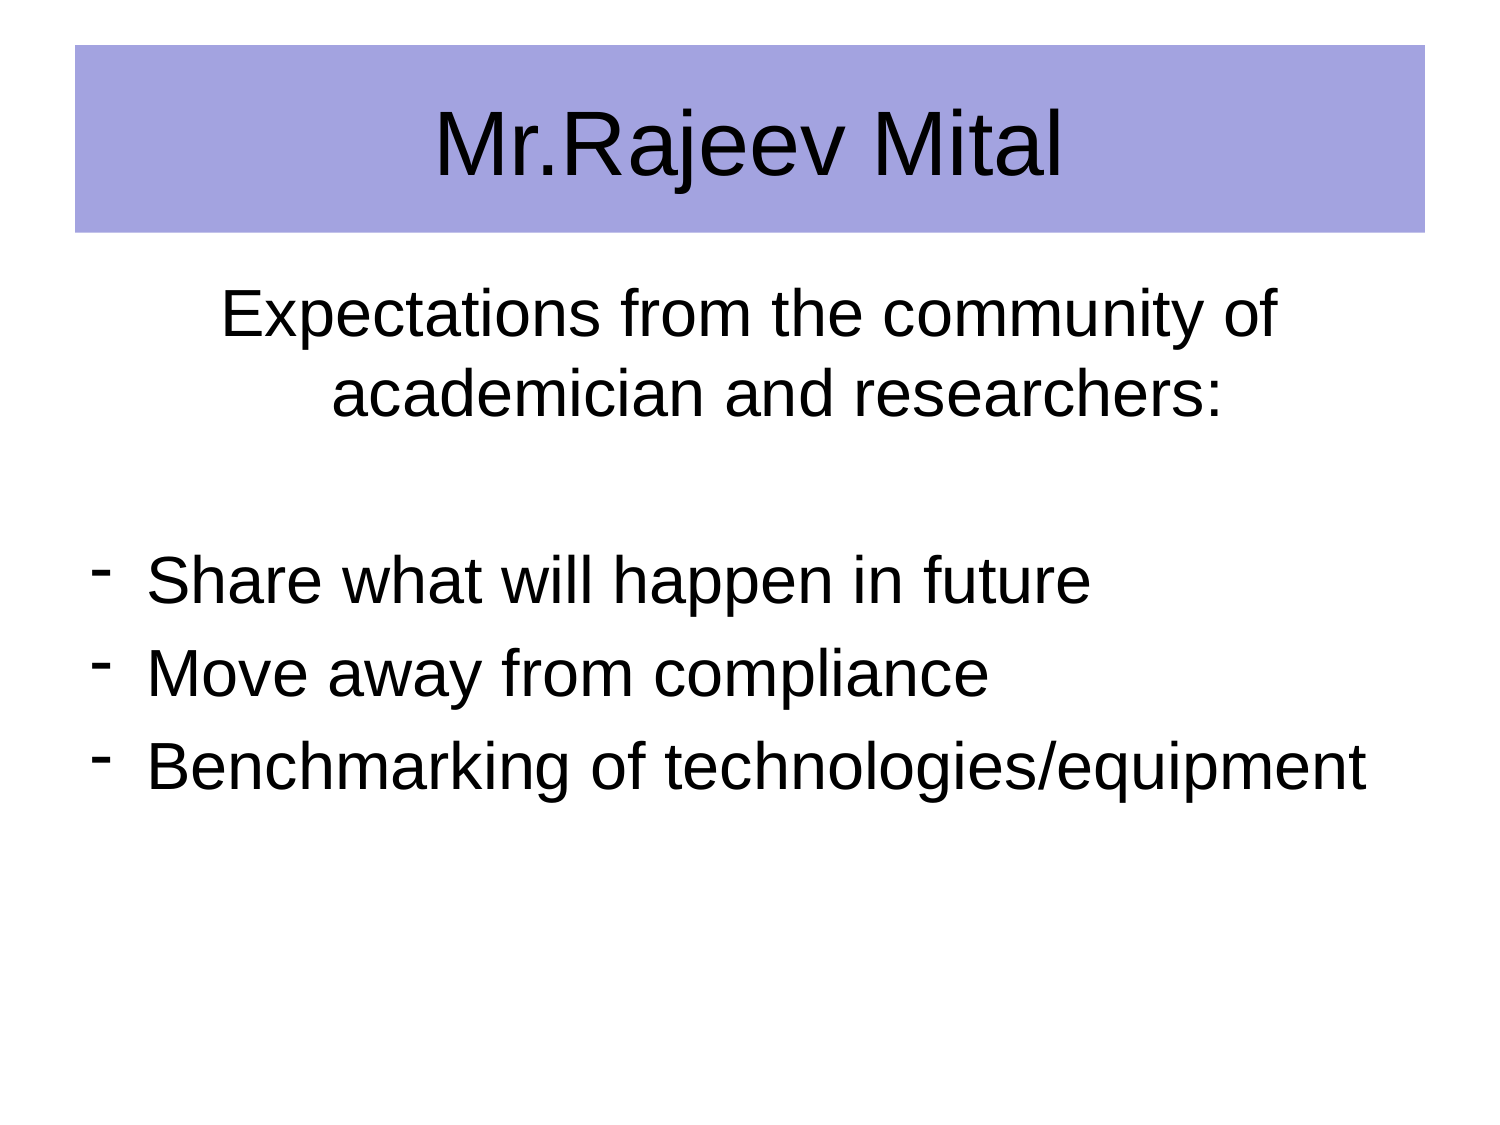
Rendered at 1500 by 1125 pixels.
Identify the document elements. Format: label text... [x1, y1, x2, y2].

title Mr.Rajeev Mital [74, 44, 1426, 233]
list Expectations from the community of academician and researchers: Share what will happen in future Move away from compliance Benchmarking of technologies/equipment [74, 262, 1426, 1006]
